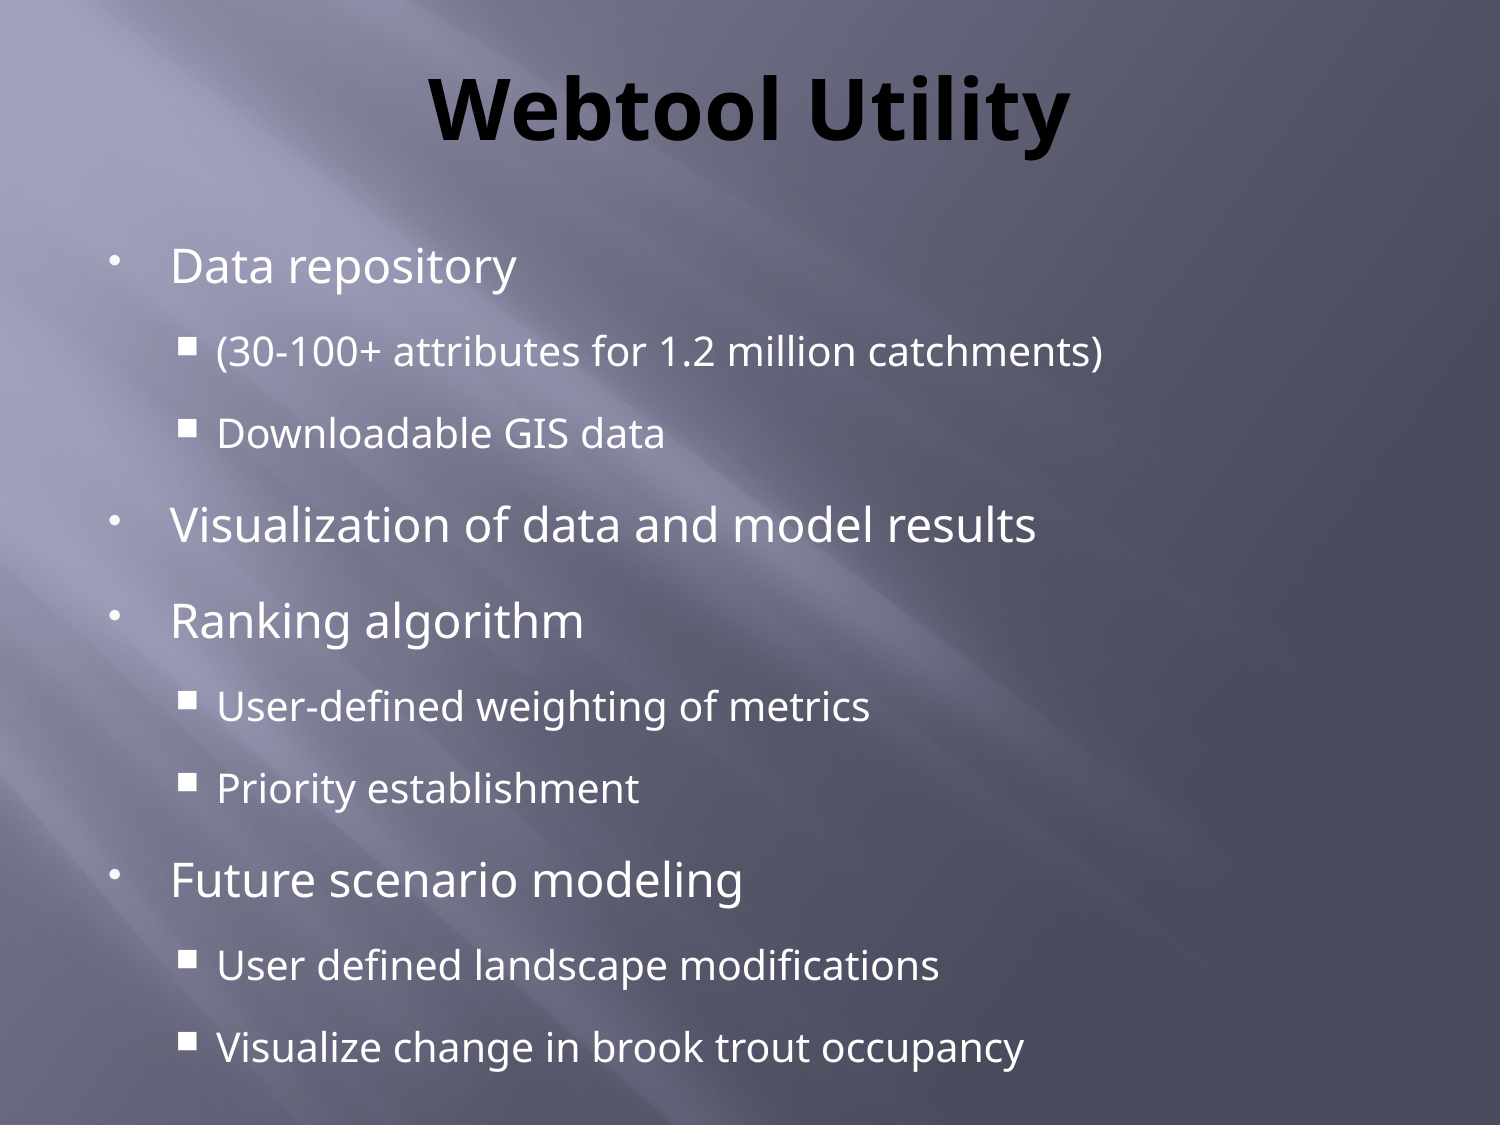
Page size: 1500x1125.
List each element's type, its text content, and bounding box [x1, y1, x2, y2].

title Webtool Utility [75, 12, 1425, 200]
list Data repository (30-100+ attributes for 1.2 million catchments) Downloadable GIS data Visualization of data and model results Ranking algorithm User-defined weighting of metrics Priority establishment Future scenario modeling User defined landscape modifications Visualize change in brook trout occupancy [75, 200, 1425, 1088]
